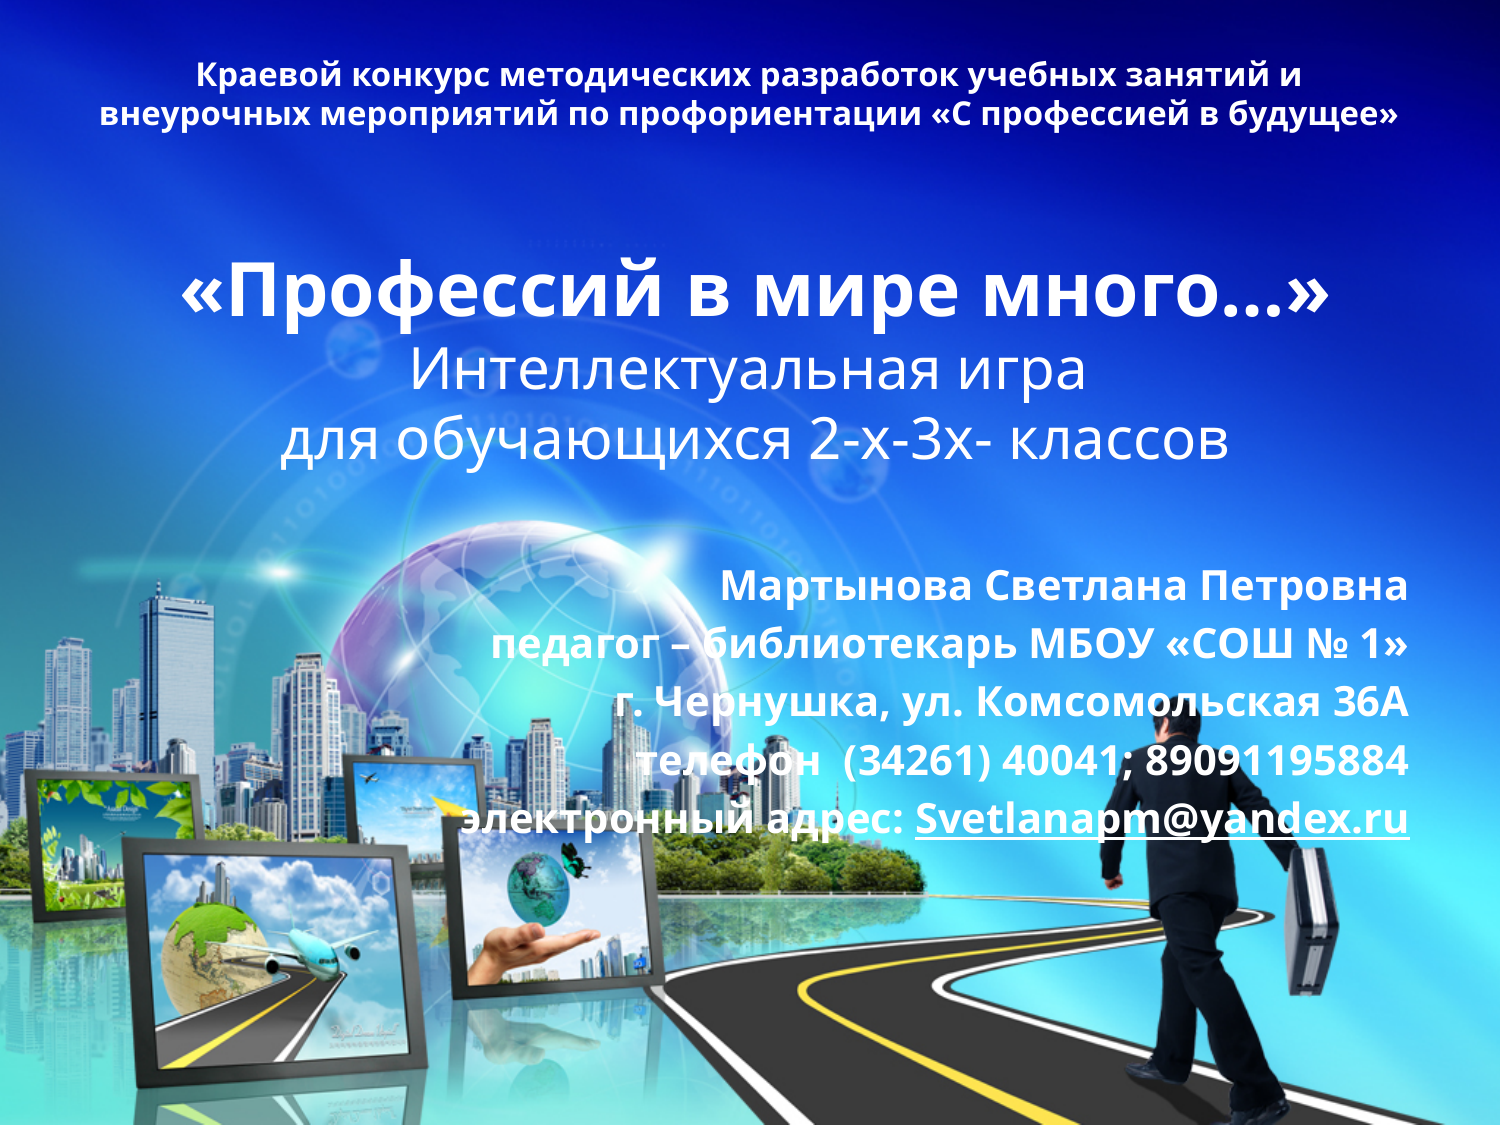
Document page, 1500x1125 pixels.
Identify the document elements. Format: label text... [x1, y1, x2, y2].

text_box «Профессий в мире много…» Интеллектуальная игра для обучающихся 2-х-3х- классов [117, 234, 1395, 479]
title Краевой конкурс методических разработок учебных занятий и внеурочных мероприятий по профориентации «С профессией в будущее» [75, 45, 1425, 141]
list Мартынова Светлана Петровна педагог – библиотекарь МБОУ «СОШ № 1» г. Чернушка, ул. Комсомольская 36А телефон (34261) 40041; 89091195884 электронный адрес: Svetlanapm@yandex.ru [75, 550, 1425, 1005]
picture [0, 0, 1500, 1125]
